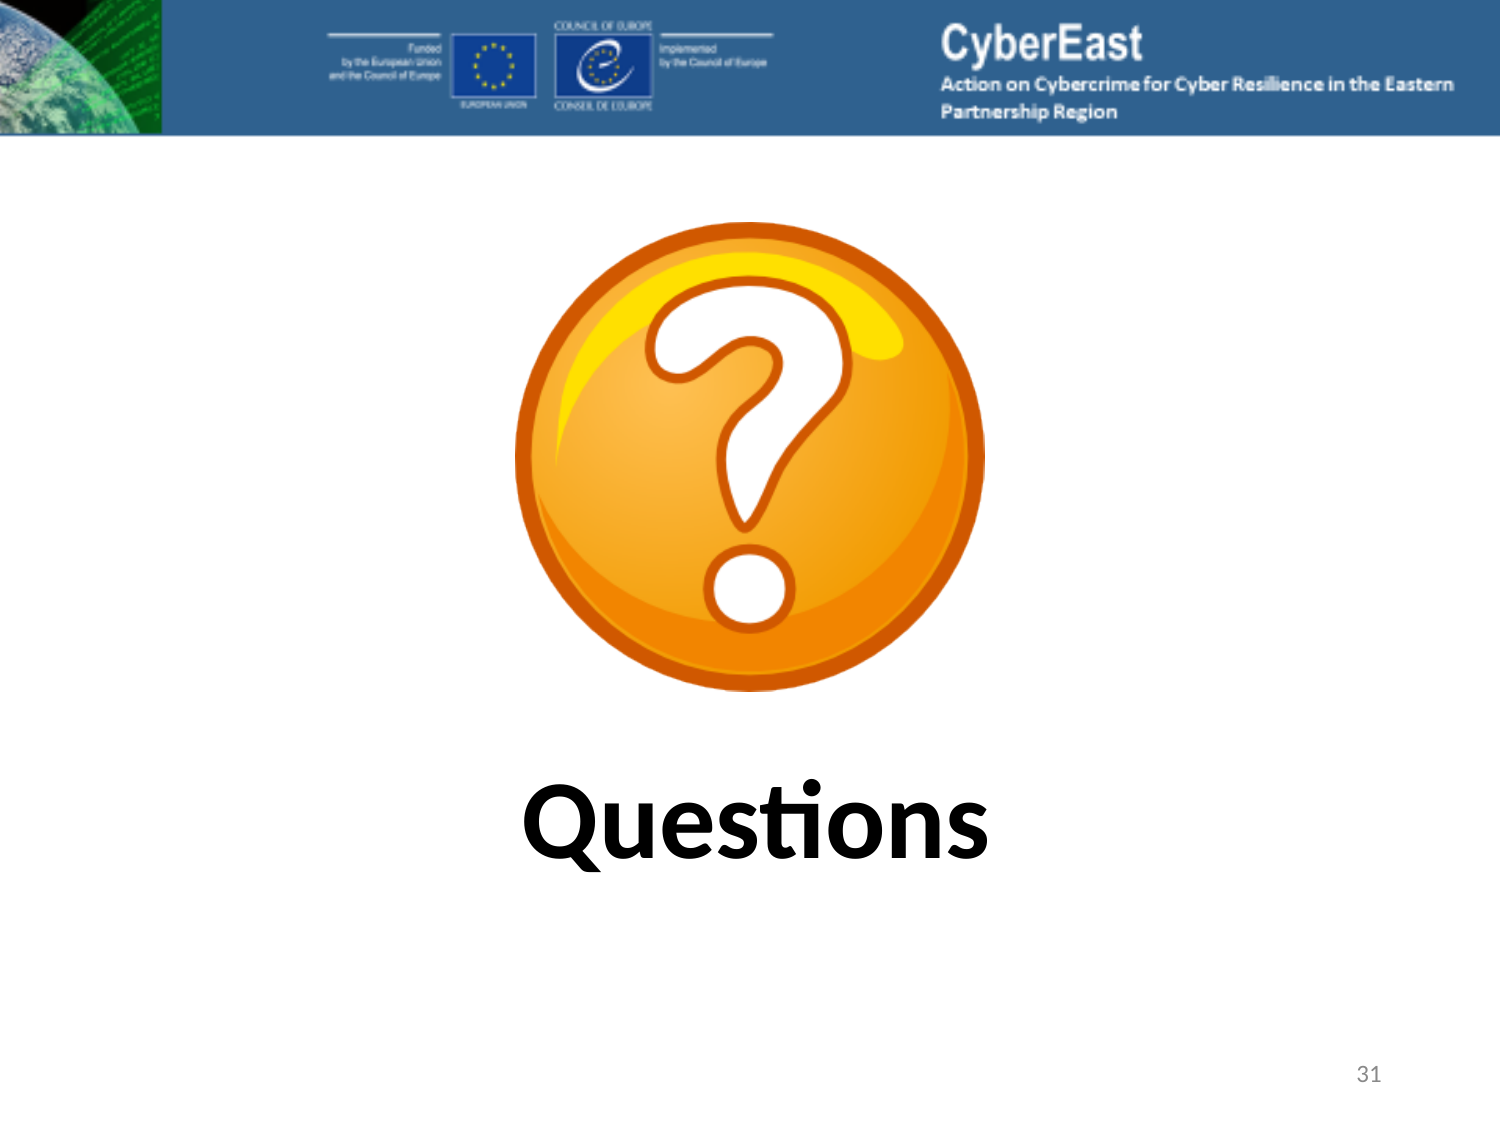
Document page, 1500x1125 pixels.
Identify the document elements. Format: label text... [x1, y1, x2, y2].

picture [0, 0, 1500, 1125]
text_box Questions [507, 738, 1007, 888]
slide_number 31 [1059, 1042, 1397, 1103]
